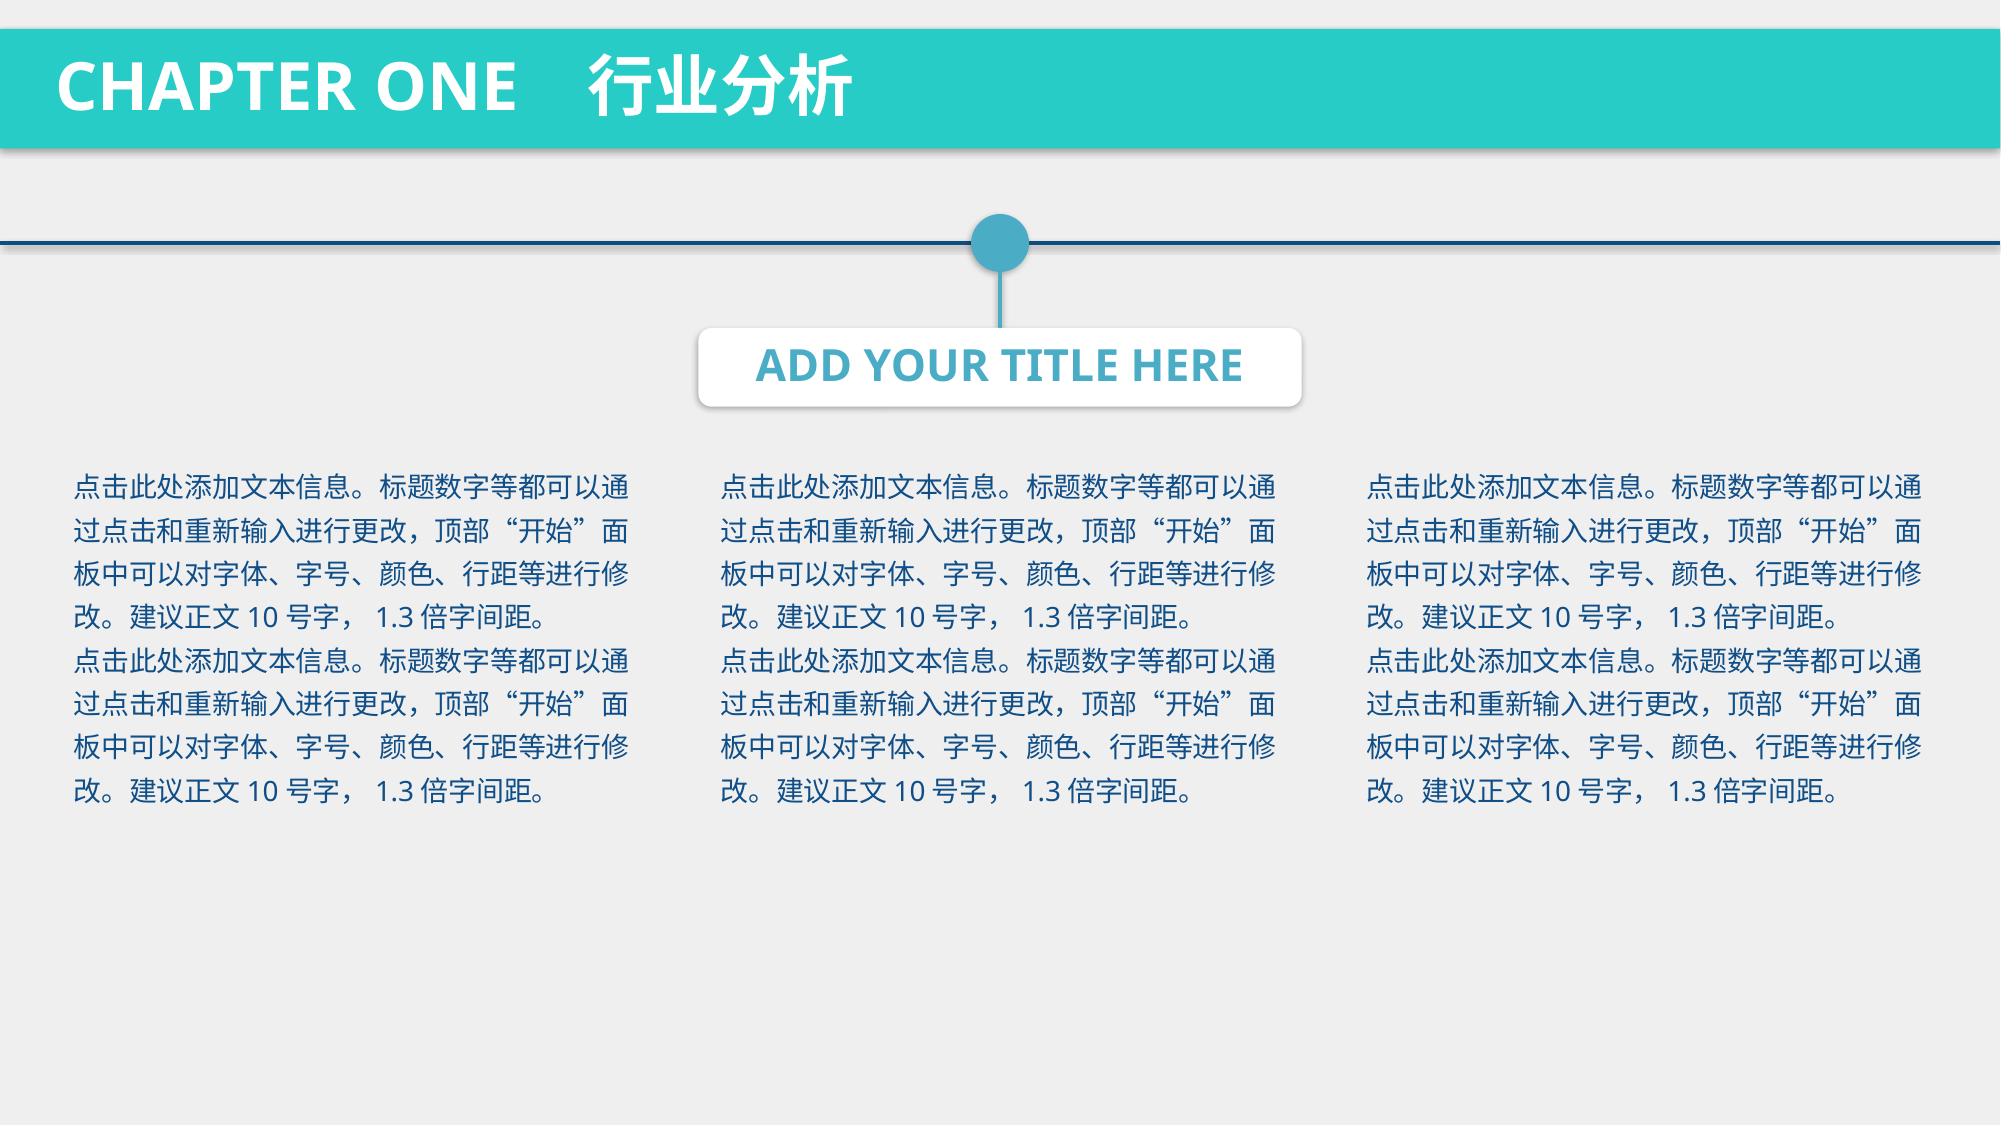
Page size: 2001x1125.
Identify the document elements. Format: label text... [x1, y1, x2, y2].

text_box 点击此处添加文本信息。标题数字等都可以通过点击和重新输入进行更改，顶部“开始”面板中可以对字体、字号、颜色、行距等进行修改。建议正文10号字，1.3倍字间距。 点击此处添加文本信息。标题数字等都可以通过点击和重新输入进行更改，顶部“开始”面板中可以对字体、字号、颜色、行距等进行修改。建议正文10号字，1.3倍字间距。 [1351, 452, 1948, 814]
text_box CHAPTER ONE 行业分析 [40, 36, 1029, 132]
text_box [0, 28, 2001, 149]
text_box 点击此处添加文本信息。标题数字等都可以通过点击和重新输入进行更改，顶部“开始”面板中可以对字体、字号、颜色、行距等进行修改。建议正文10号字，1.3倍字间距。 点击此处添加文本信息。标题数字等都可以通过点击和重新输入进行更改，顶部“开始”面板中可以对字体、字号、颜色、行距等进行修改。建议正文10号字，1.3倍字间距。 [705, 452, 1302, 814]
text_box 点击此处添加文本信息。标题数字等都可以通过点击和重新输入进行更改，顶部“开始”面板中可以对字体、字号、颜色、行距等进行修改。建议正文10号字，1.3倍字间距。 点击此处添加文本信息。标题数字等都可以通过点击和重新输入进行更改，顶部“开始”面板中可以对字体、字号、颜色、行距等进行修改。建议正文10号字，1.3倍字间距。 [58, 452, 655, 814]
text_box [698, 213, 1302, 407]
